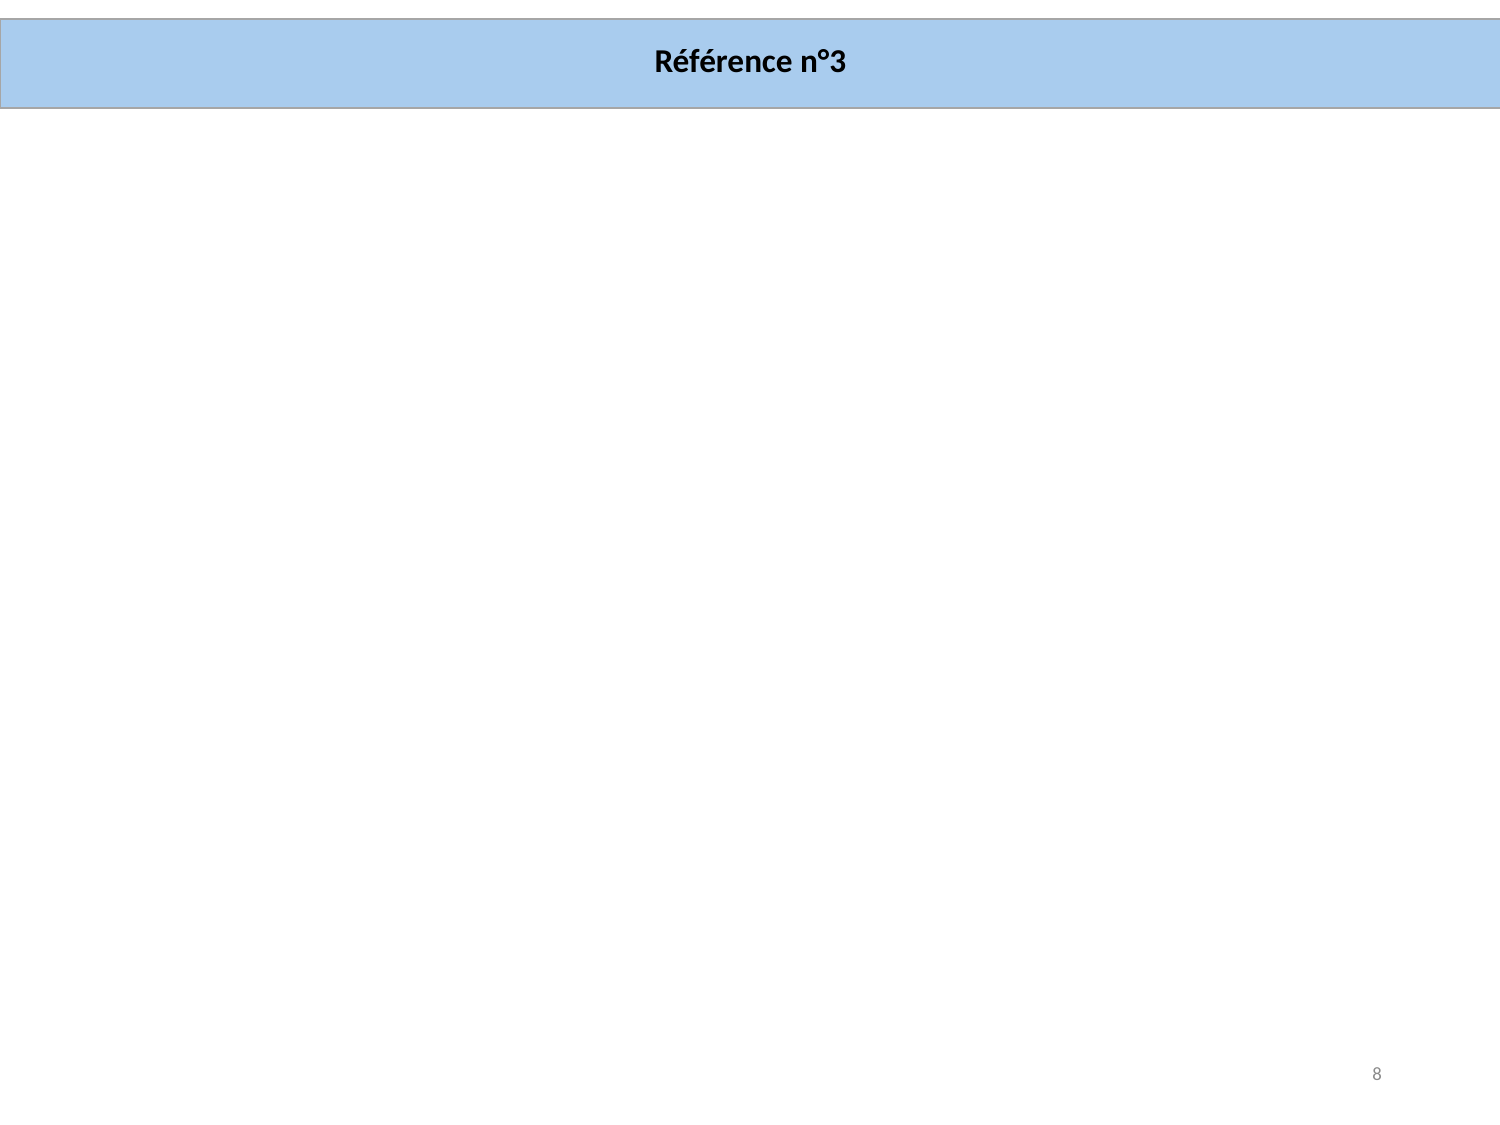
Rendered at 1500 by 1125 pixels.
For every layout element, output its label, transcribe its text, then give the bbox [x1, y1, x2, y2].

table_header Référence n°3 [1, 20, 1500, 107]
slide_number 8 [1059, 1042, 1397, 1103]
